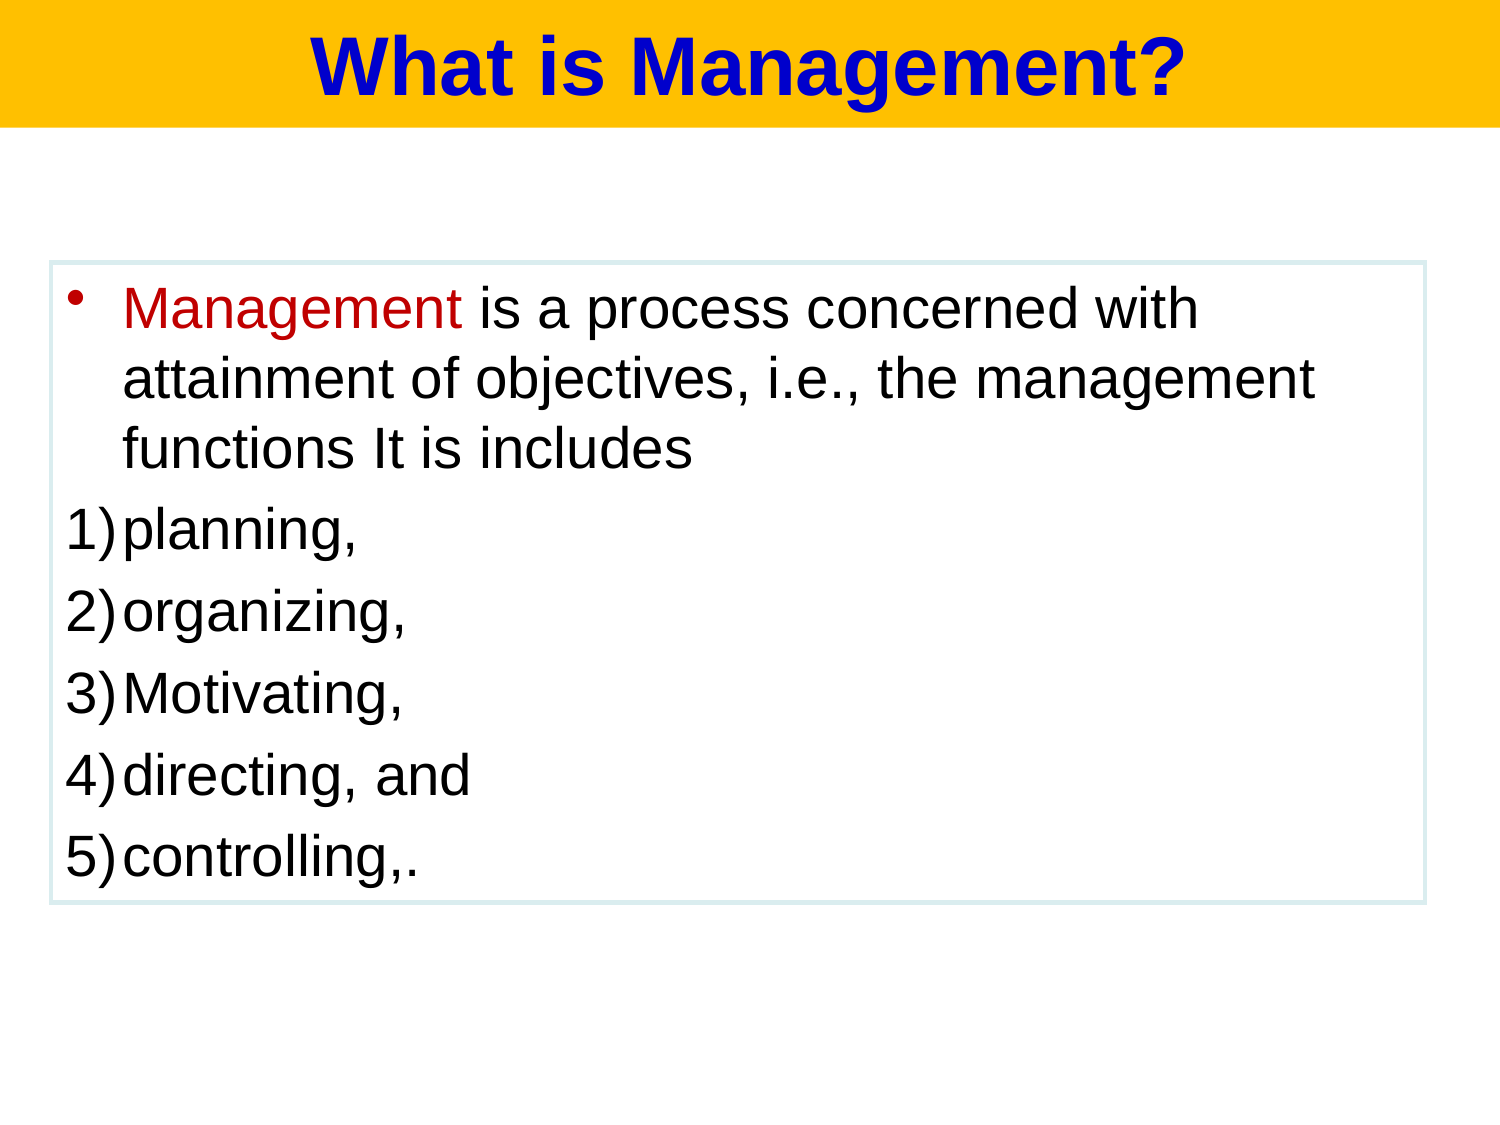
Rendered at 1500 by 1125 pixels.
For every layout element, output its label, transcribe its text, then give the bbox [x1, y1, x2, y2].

list Management is a process concerned with attainment of objectives, i.e., the management functions It is includes planning, organizing, Motivating, directing, and controlling,. [49, 260, 1427, 905]
text_box What is Management? [0, 0, 1500, 128]
